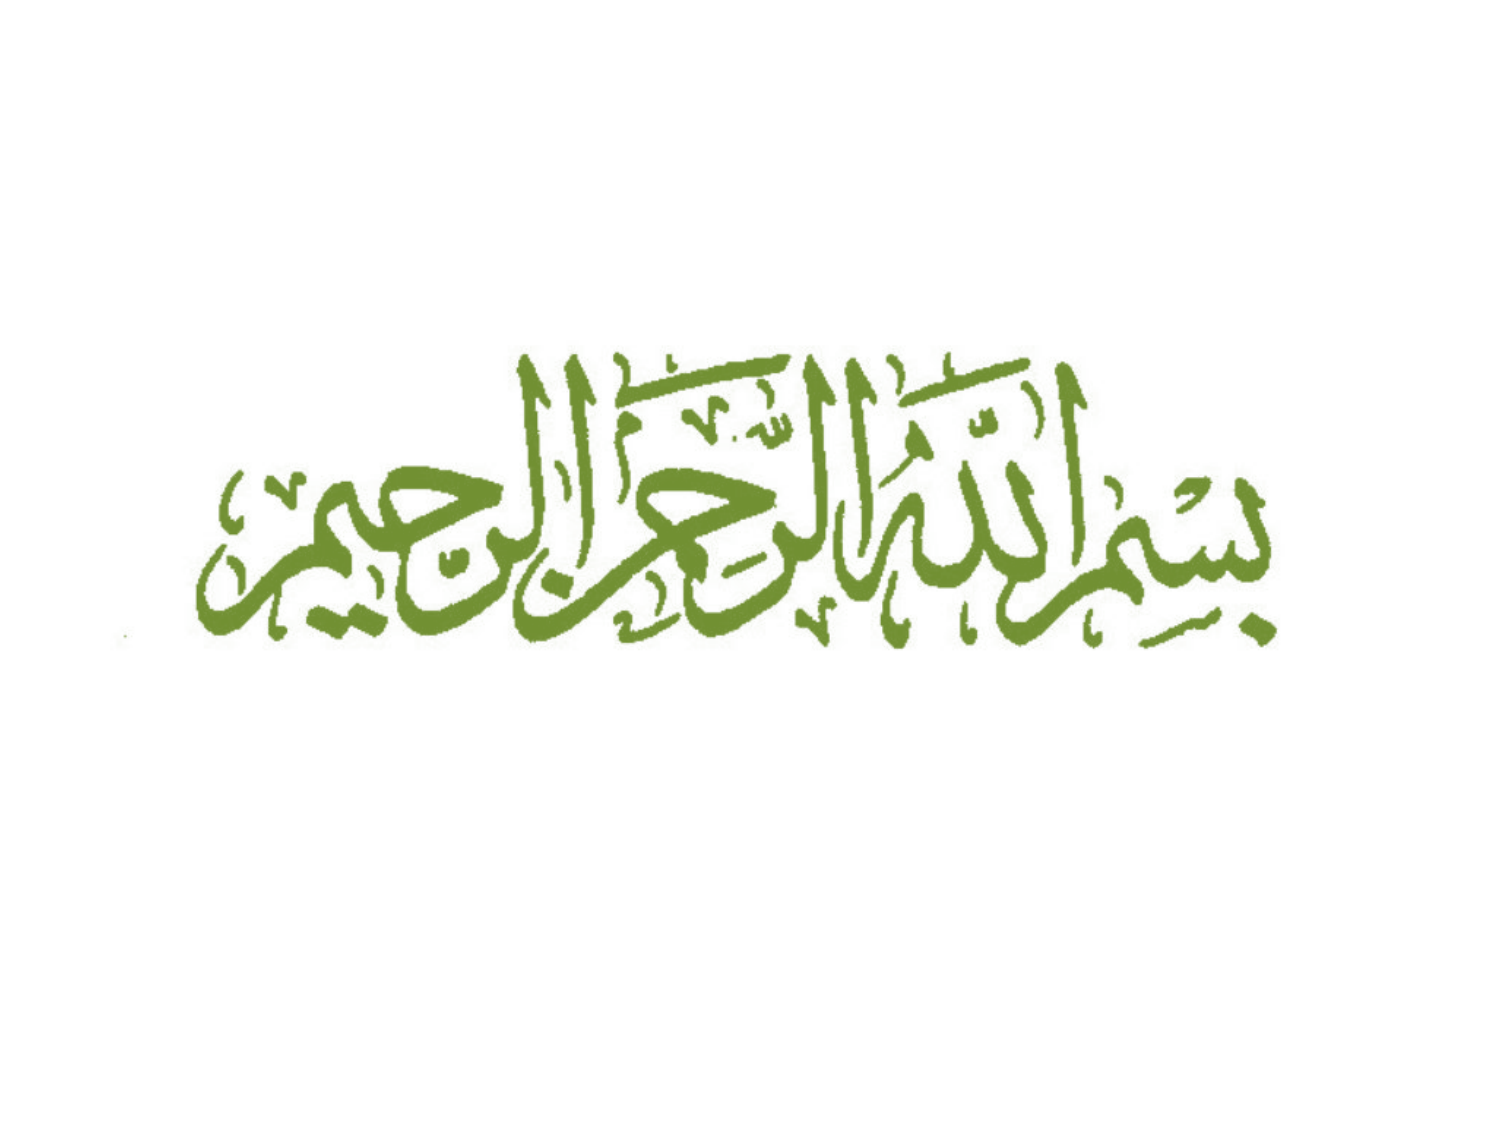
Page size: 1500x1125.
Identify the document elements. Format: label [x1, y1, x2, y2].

picture [99, 287, 1398, 709]
